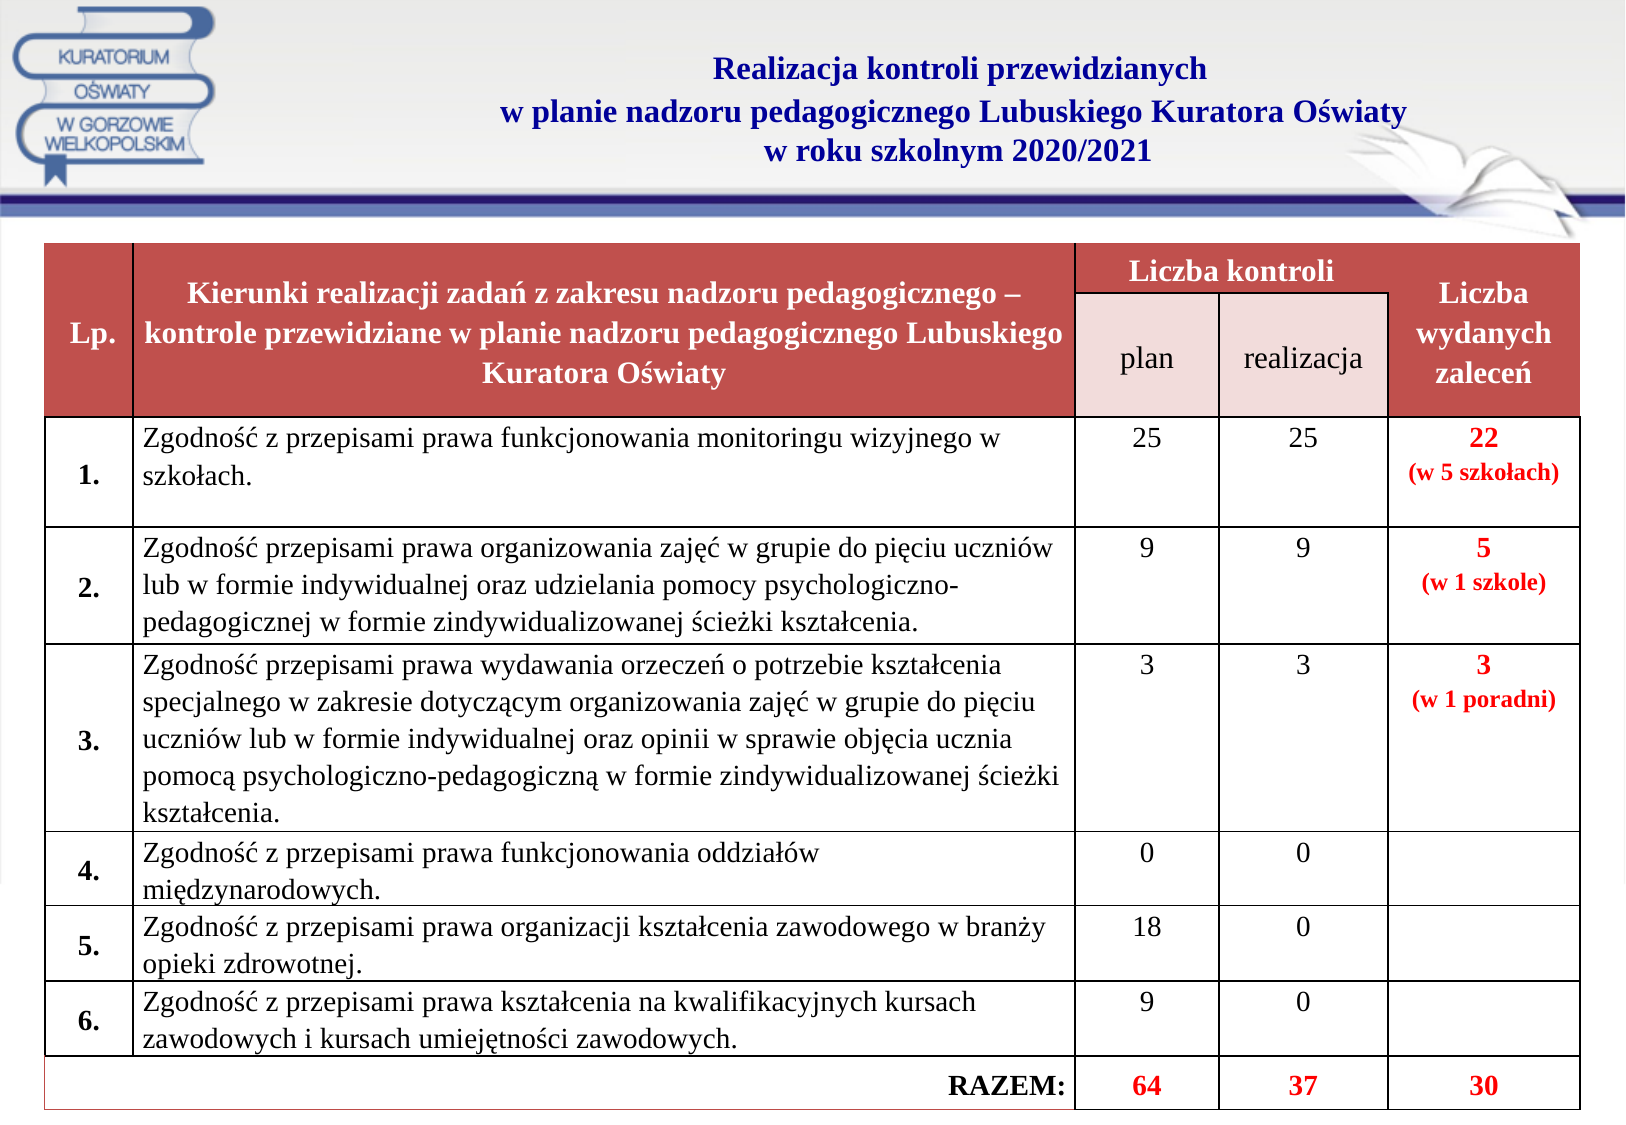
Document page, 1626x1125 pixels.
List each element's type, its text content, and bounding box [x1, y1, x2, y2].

table_cell 0 [1220, 982, 1387, 1055]
table_cell plan [1076, 294, 1218, 416]
table_cell 3 [1220, 645, 1387, 831]
table_cell 37 [1220, 1057, 1387, 1109]
table_cell 6. [46, 982, 132, 1055]
table_cell 3 (w 1 poradni) [1389, 645, 1579, 831]
table_cell Zgodność z przepisami prawa funkcjonowania oddziałów międzynarodowych. [134, 832, 1074, 905]
table_header Kierunki realizacji zadań z zakresu nadzoru pedagogicznego – kontrole przewidziane w planie nadzoru pedagogicznego Lubuskiego Kuratora Oświaty [134, 244, 1074, 416]
table_cell Zgodność przepisami prawa wydawania orzeczeń o potrzebie kształcenia specjalnego w zakresie dotyczącym organizowania zajęć w grupie do pięciu uczniów lub w formie indywidualnej oraz opinii w sprawie objęcia ucznia pomocą psychologiczno-pedagogiczną w formie zindywidualizowanej ścieżki kształcenia. [134, 645, 1074, 831]
table_cell [1389, 982, 1579, 1055]
table_cell 4. [46, 832, 132, 905]
table_header Lp. [45, 244, 132, 416]
table_cell 9 [1076, 982, 1218, 1055]
picture [0, 0, 1626, 1125]
table_cell 9 [1220, 528, 1387, 643]
table_cell 25 [1220, 418, 1387, 526]
table_cell 0 [1076, 832, 1218, 905]
table_cell 3 [1076, 645, 1218, 831]
table_cell 64 [1076, 1057, 1218, 1109]
table_cell 0 [1220, 906, 1387, 980]
table_cell 30 [1389, 1057, 1579, 1109]
table_header Liczba wydanych zaleceń [1388, 244, 1580, 416]
table_cell realizacja [1220, 294, 1387, 416]
table_cell 0 [1220, 832, 1387, 905]
table_cell 2. [46, 528, 132, 643]
table_cell 22 (w 5 szkołach) [1389, 418, 1579, 526]
table_cell 5 (w 1 szkole) [1389, 528, 1579, 643]
table_cell Zgodność przepisami prawa organizowania zajęć w grupie do pięciu uczniów lub w formie indywidualnej oraz udzielania pomocy psychologiczno-pedagogicznej w formie zindywidualizowanej ścieżki kształcenia. [134, 528, 1074, 643]
table_cell [1389, 906, 1579, 980]
table_cell 25 [1076, 418, 1218, 526]
table_cell Zgodność z przepisami prawa funkcjonowania monitoringu wizyjnego w szkołach. [134, 418, 1074, 526]
table_cell RAZEM: [45, 1057, 1074, 1109]
table_cell Zgodność z przepisami prawa kształcenia na kwalifikacyjnych kursach zawodowych i kursach umiejętności zawodowych. [134, 982, 1074, 1055]
table_cell 3. [46, 645, 132, 831]
table_cell [1389, 832, 1579, 905]
table_cell Zgodność z przepisami prawa organizacji kształcenia zawodowego w branży opieki zdrowotnej. [134, 906, 1074, 980]
table_header Liczba kontroli [1076, 244, 1388, 292]
table_cell 5. [46, 906, 132, 980]
table_cell 1. [46, 418, 132, 526]
table_cell 9 [1076, 528, 1218, 643]
title Realizacja kontroli przewidzianych w planie nadzoru pedagogicznego Lubuskiego Kuratora Oświaty w roku szkolnym 2020/2021 [317, 23, 1600, 176]
table_cell 18 [1076, 906, 1218, 980]
